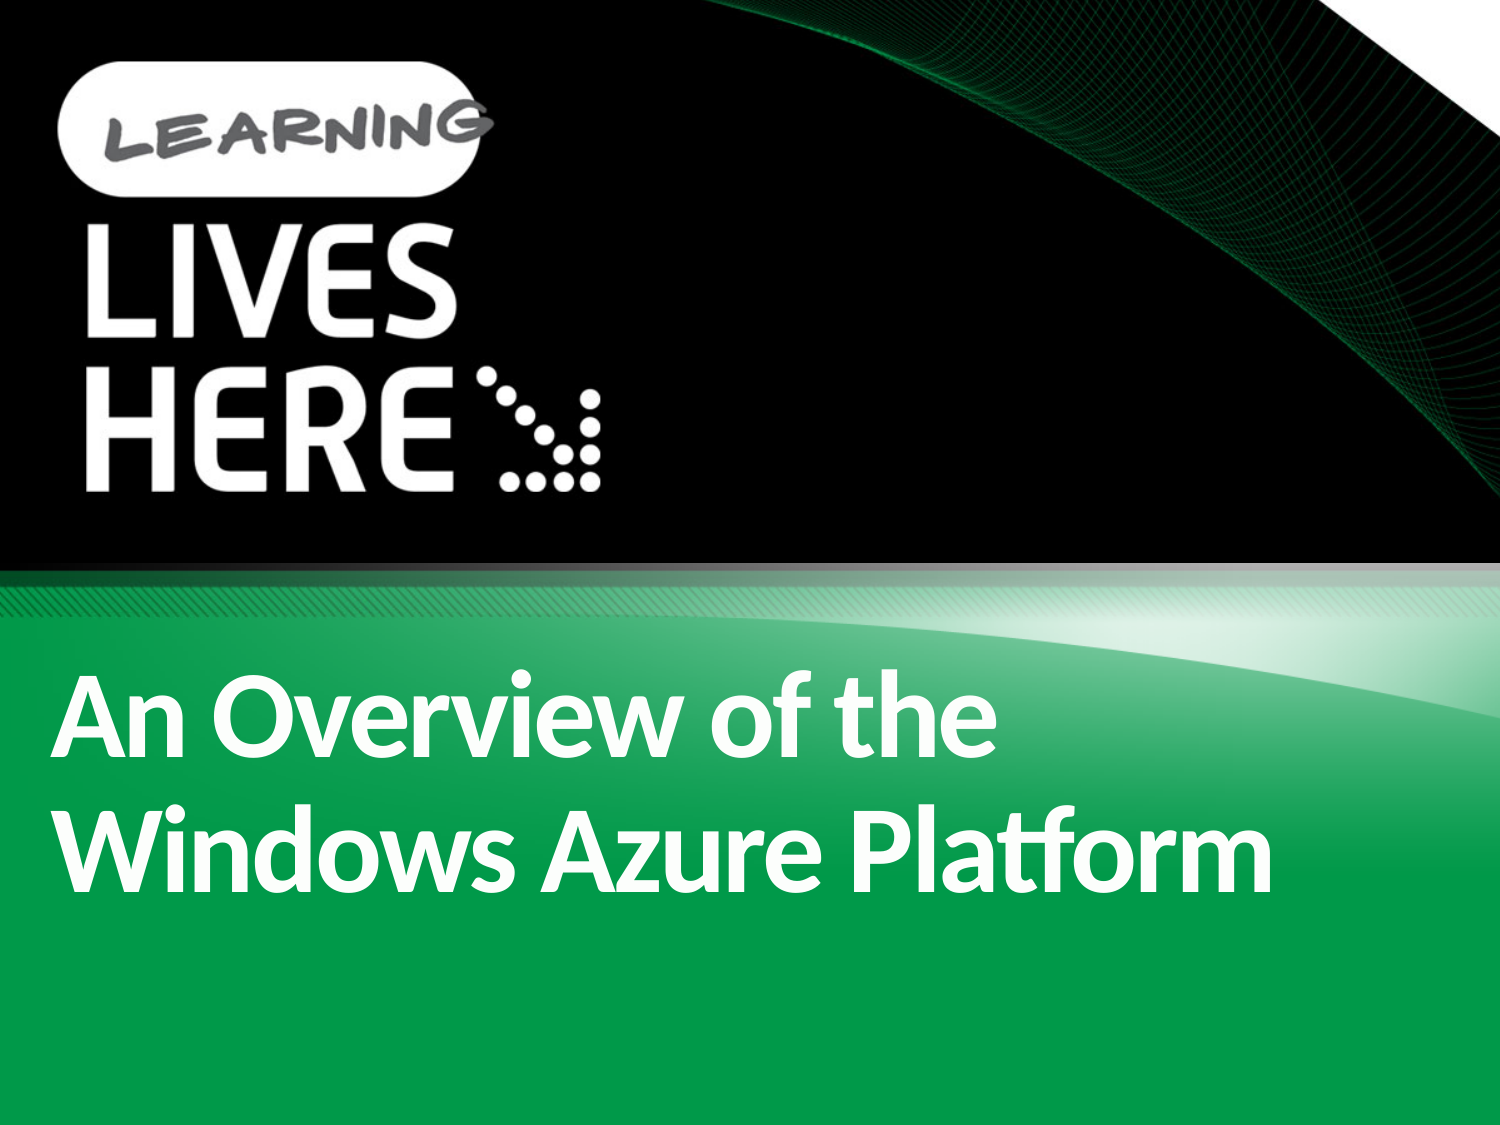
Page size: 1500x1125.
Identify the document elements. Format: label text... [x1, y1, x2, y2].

picture [0, 0, 1500, 1125]
title An Overview of the Windows Azure Platform [50, 650, 1425, 900]
